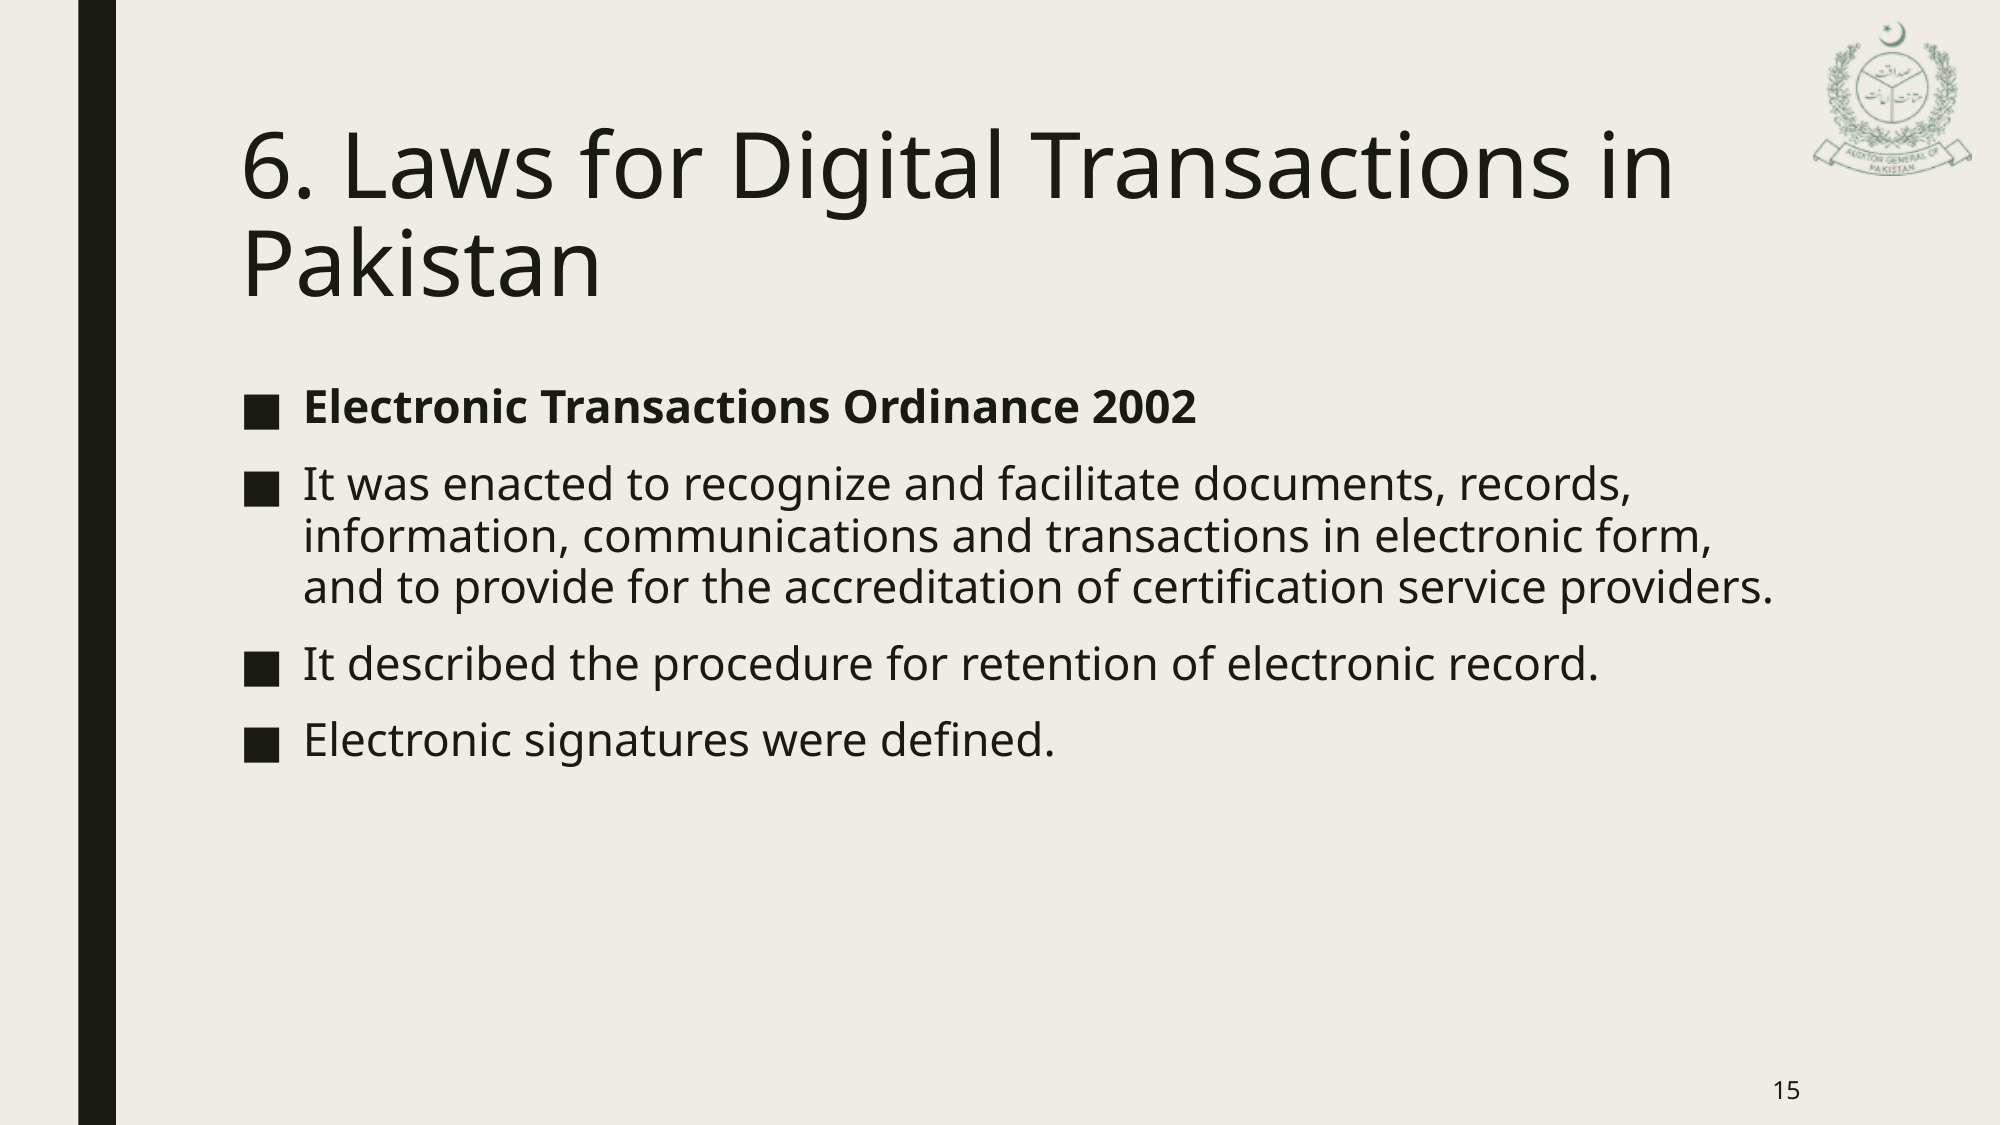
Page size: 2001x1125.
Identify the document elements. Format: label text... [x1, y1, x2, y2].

title 6. Laws for Digital Transactions in Pakistan [225, 112, 1800, 357]
list Electronic Transactions Ordinance 2002 It was enacted to recognize and facilitate documents, records, information, communications and transactions in electronic form, and to provide for the accreditation of certification service providers. It described the procedure for retention of electronic record. Electronic signatures were defined. [225, 375, 1800, 963]
slide_number 15 [1553, 1058, 1816, 1125]
